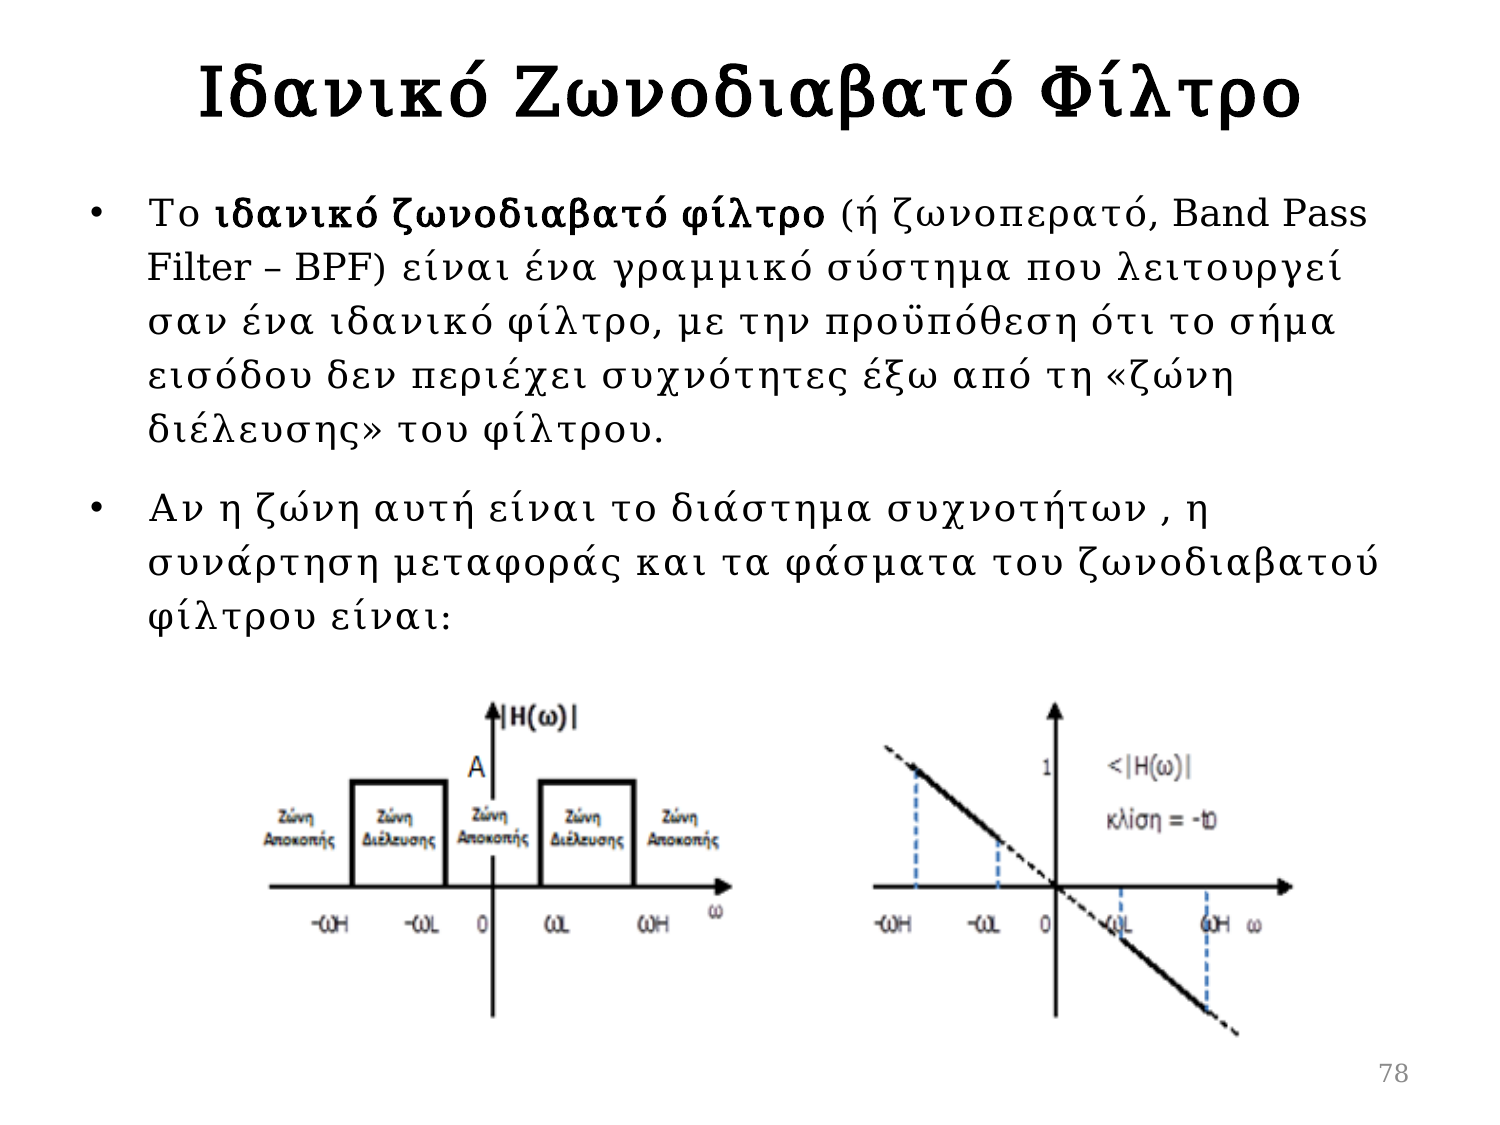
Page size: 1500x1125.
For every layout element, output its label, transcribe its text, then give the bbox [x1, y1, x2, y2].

picture [253, 693, 1306, 1059]
title Ιδανικό Ζωνοδιαβατό Φίλτρο [75, 19, 1425, 159]
slide_number 78 [1222, 1042, 1425, 1103]
